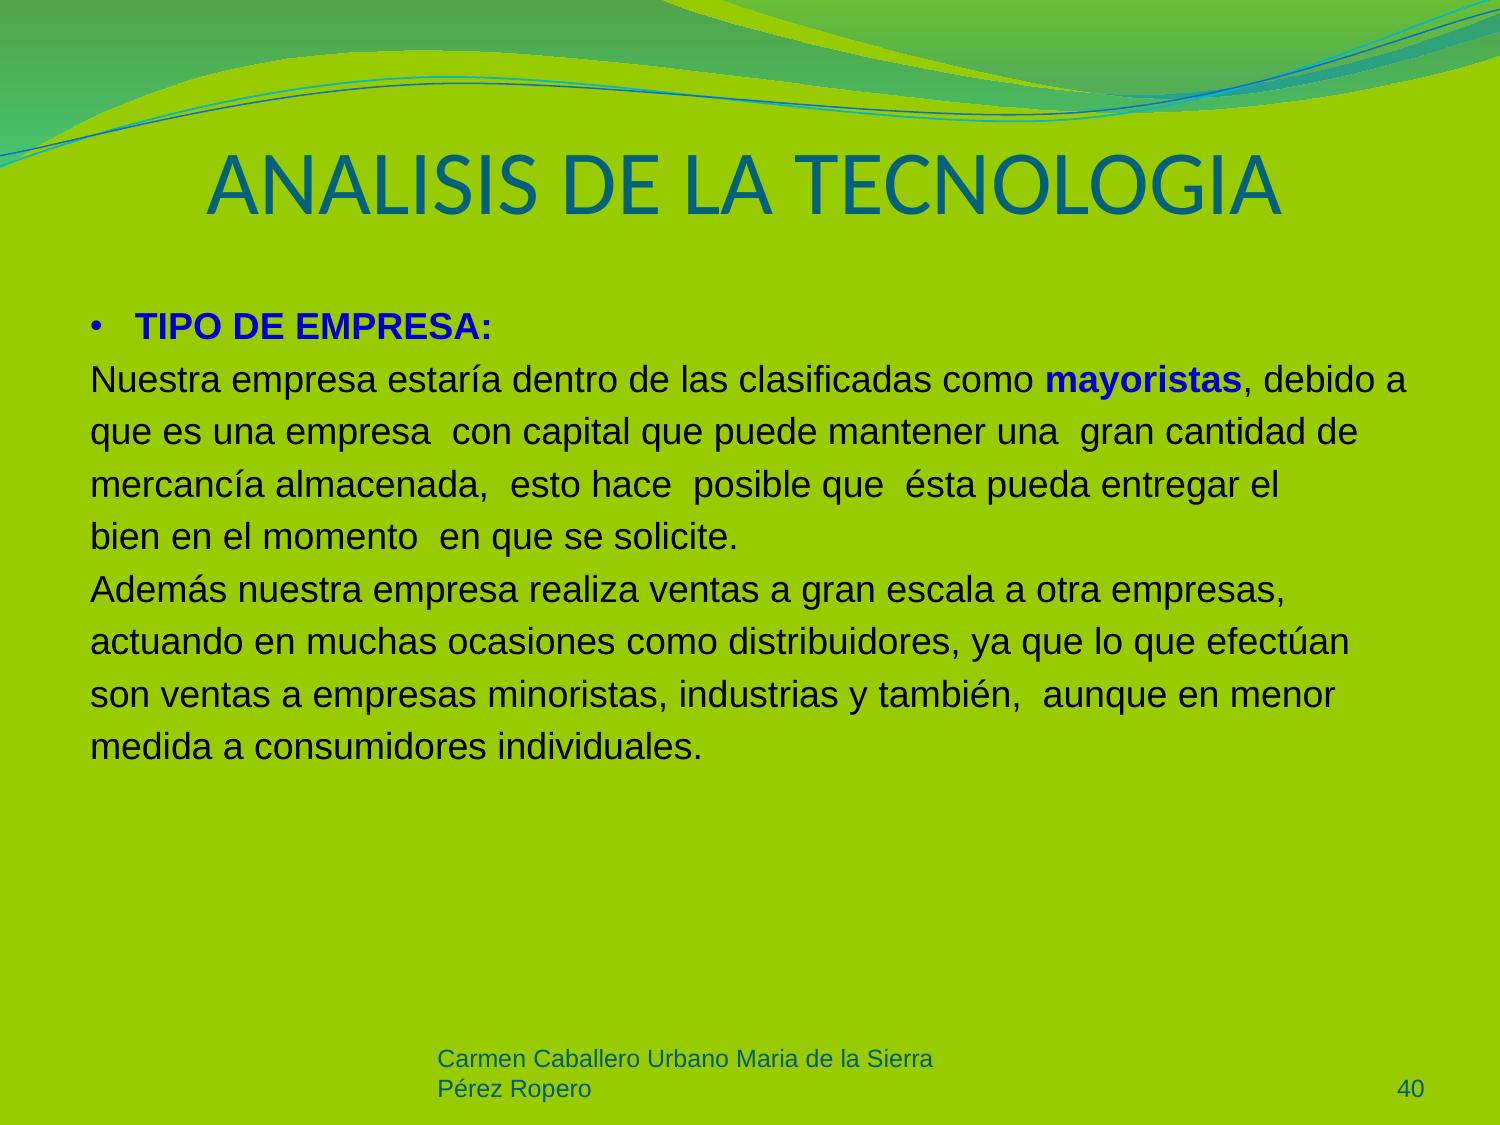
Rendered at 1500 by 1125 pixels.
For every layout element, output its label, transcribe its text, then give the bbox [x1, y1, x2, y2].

slide_number 40 [1299, 1042, 1425, 1103]
title ANALISIS DE LA TECNOLOGIA [70, 105, 1421, 234]
footer Carmen Caballero Urbano Maria de la Sierra Pérez Ropero [437, 1042, 988, 1103]
list TIPO DE EMPRESA: Nuestra empresa estaría dentro de las clasificadas como mayoristas, debido a que es una empresa con capital que puede mantener una gran cantidad de mercancía almacenada, esto hace posible que ésta pueda entregar el bien en el momento en que se solicite. Además nuestra empresa realiza ventas a gran escala a otra empresas, actuando en muchas ocasiones como distribuidores, ya que lo que efectúan son ventas a empresas minoristas, industrias y también, aunque en menor medida a consumidores individuales. [74, 222, 1426, 1038]
